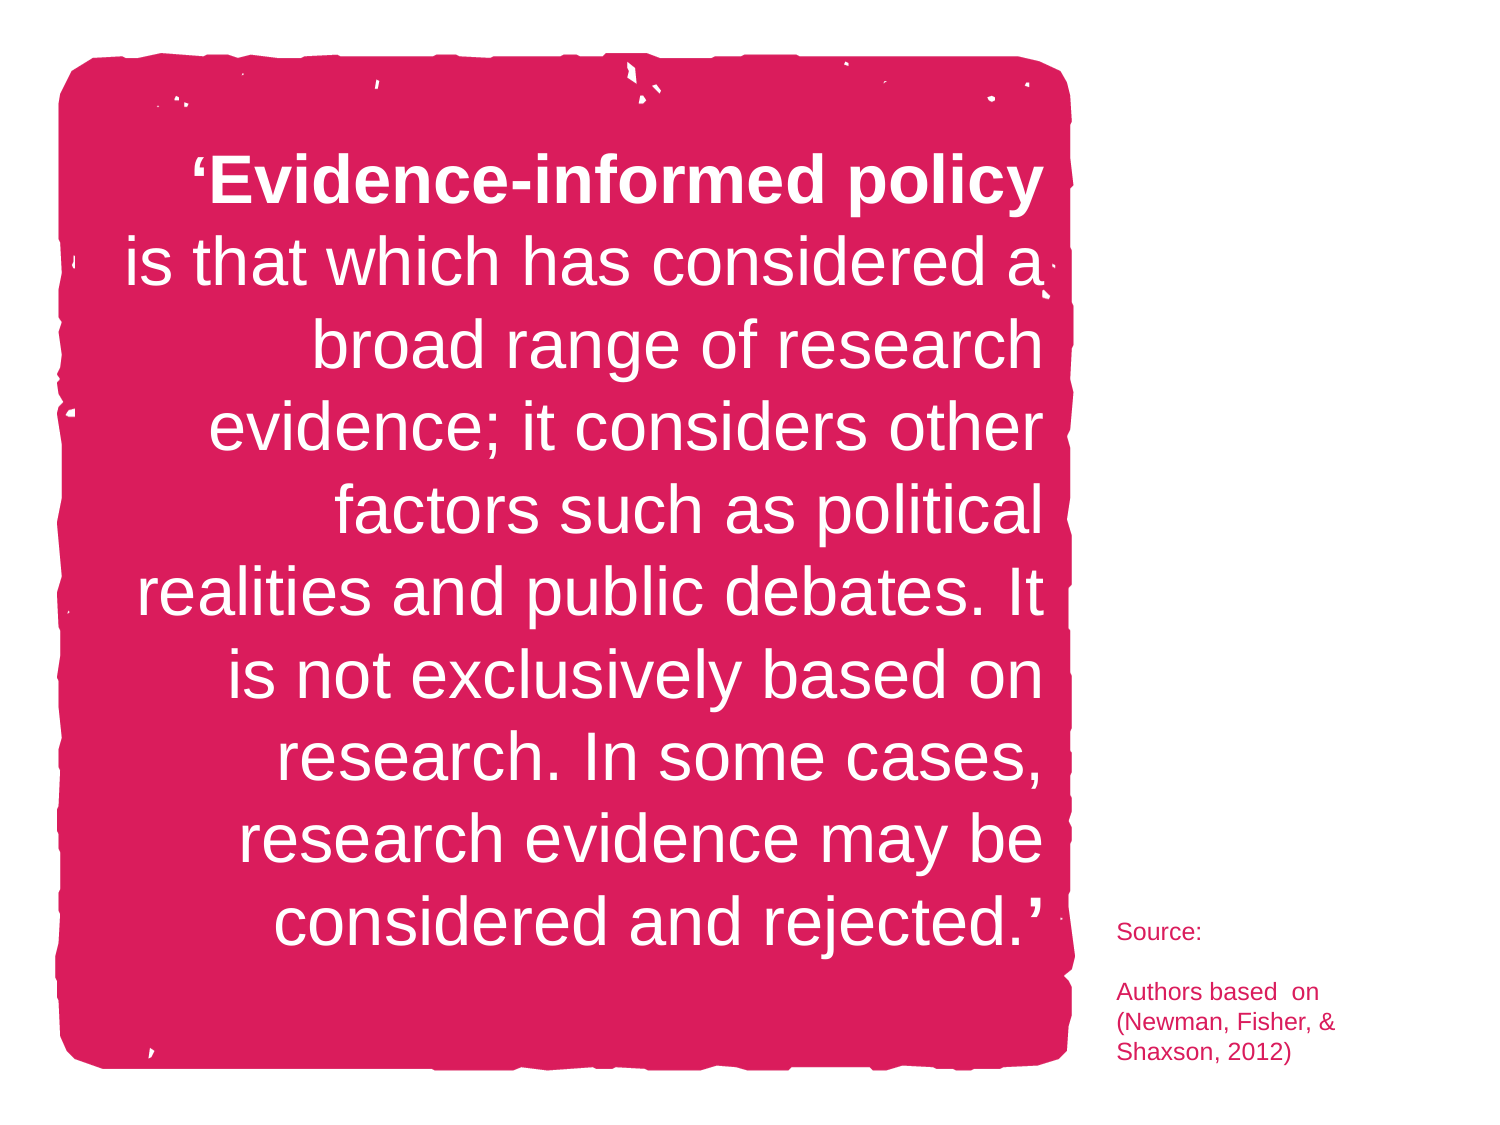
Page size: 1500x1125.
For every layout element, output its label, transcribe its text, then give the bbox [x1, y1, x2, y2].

title ‘Evidence-informed policy is that which has considered a broad range of research evidence; it considers other factors such as political realities and public debates. It is not exclusively based on research. In some cases, research evidence may be considered and rejected.’ [123, 134, 1046, 1047]
text_box Source: Authors based on (Newman, Fisher, & Shaxson, 2012) [1116, 66, 1436, 1066]
picture [0, 0, 1500, 1125]
